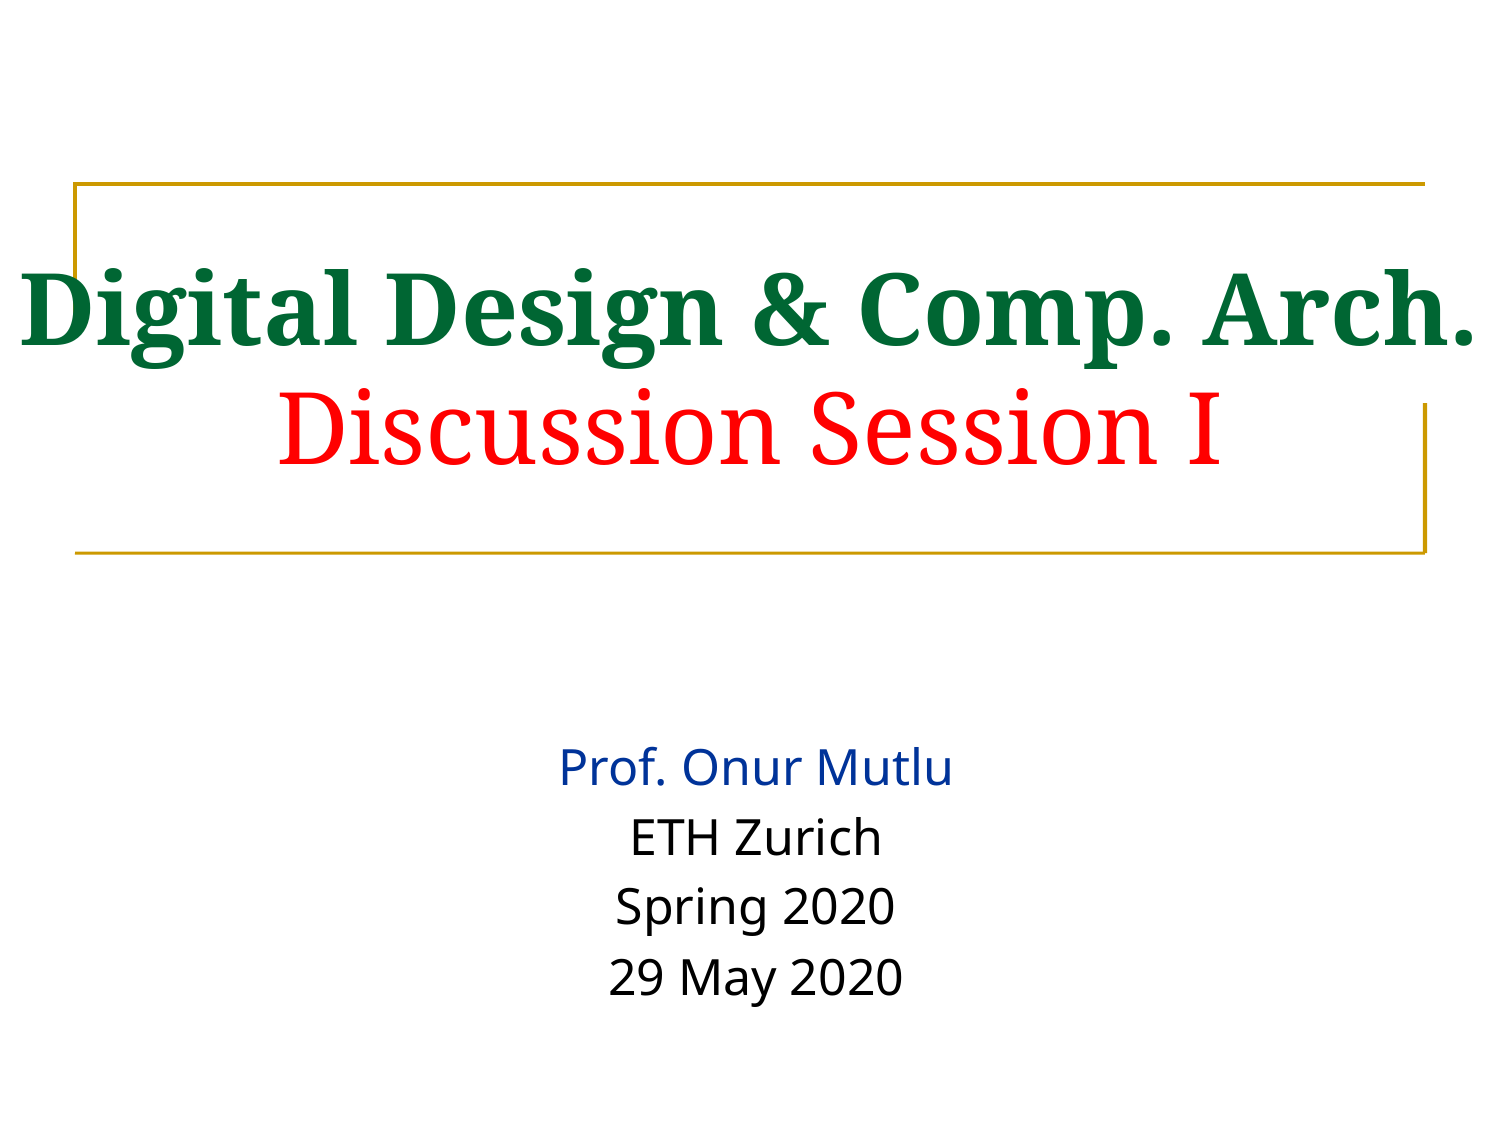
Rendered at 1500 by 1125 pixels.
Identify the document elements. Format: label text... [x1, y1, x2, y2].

subtitle Prof. Onur Mutlu ETH Zurich Spring 2020 29 May 2020 [112, 587, 1400, 1064]
title Digital Design & Comp. Arch. Discussion Session I [0, 237, 1500, 520]
